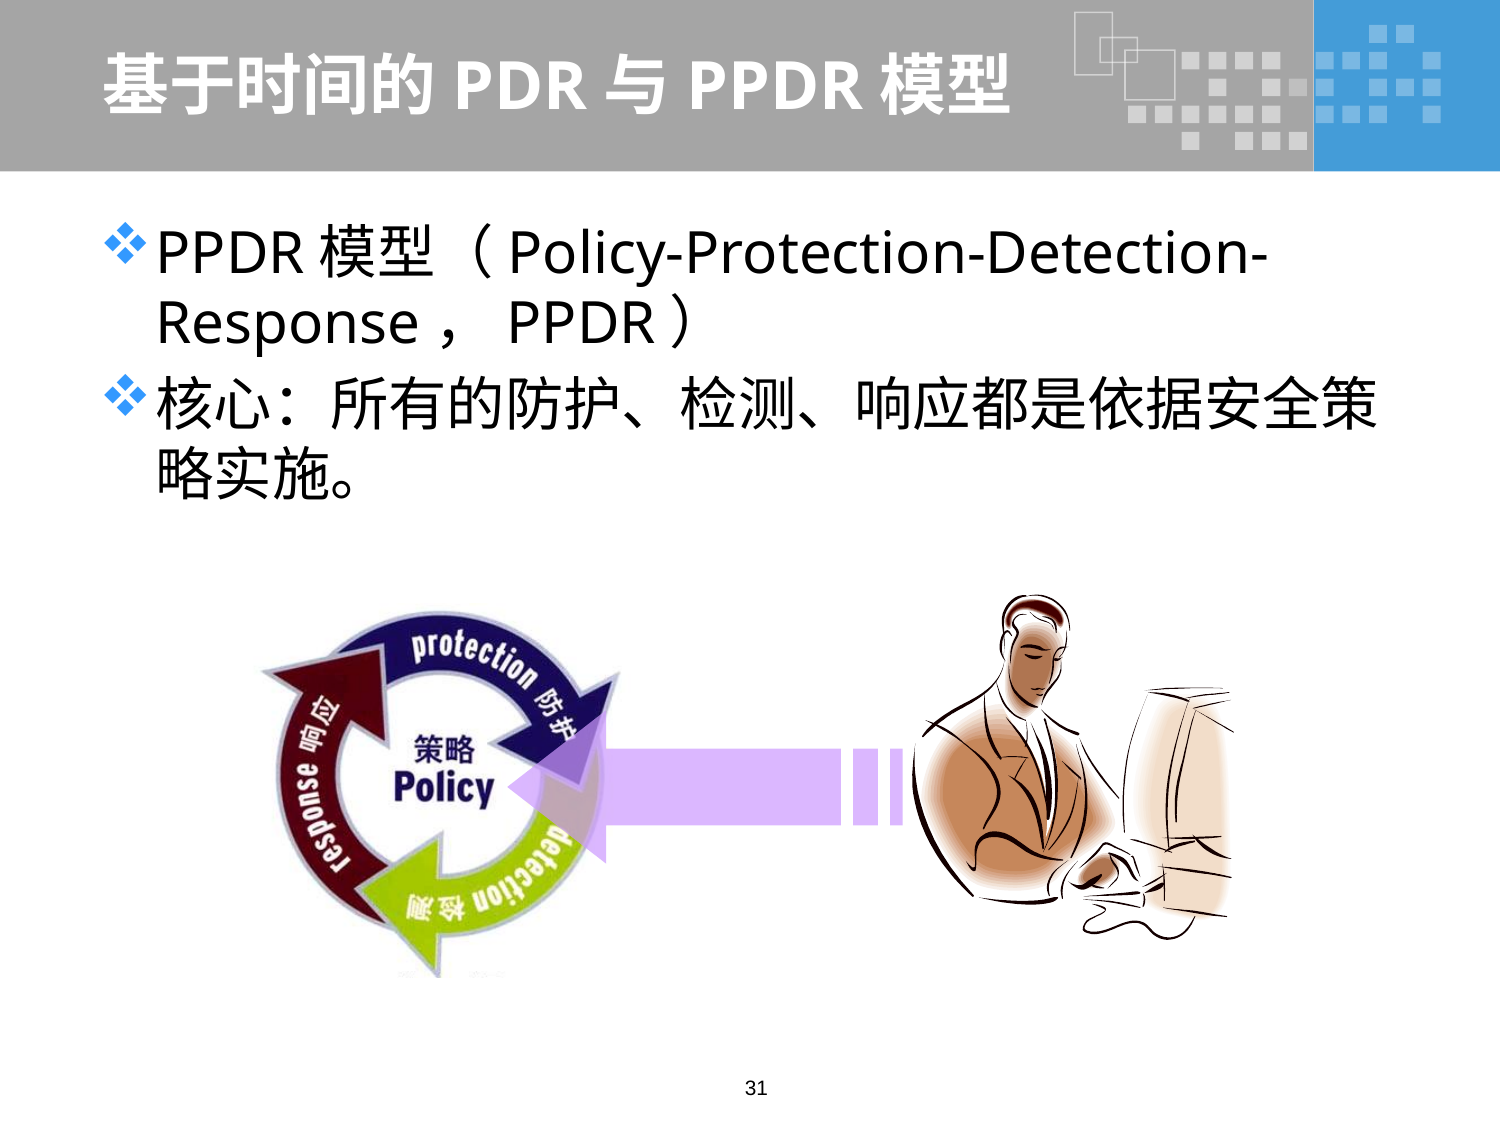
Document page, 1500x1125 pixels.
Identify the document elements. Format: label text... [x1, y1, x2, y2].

text_box [853, 748, 878, 826]
text_box [890, 748, 897, 826]
text_box [638, 748, 841, 826]
slide_number 31 [687, 1066, 826, 1111]
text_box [237, 603, 633, 979]
list PPDR模型（Policy-Protection-Detection-Response，PPDR） 核心：所有的防护、检测、响应都是依据安全策略实施。 [84, 208, 1429, 1046]
title 基于时间的PDR与PPDR模型 [87, 42, 1252, 123]
picture [902, 591, 1235, 945]
